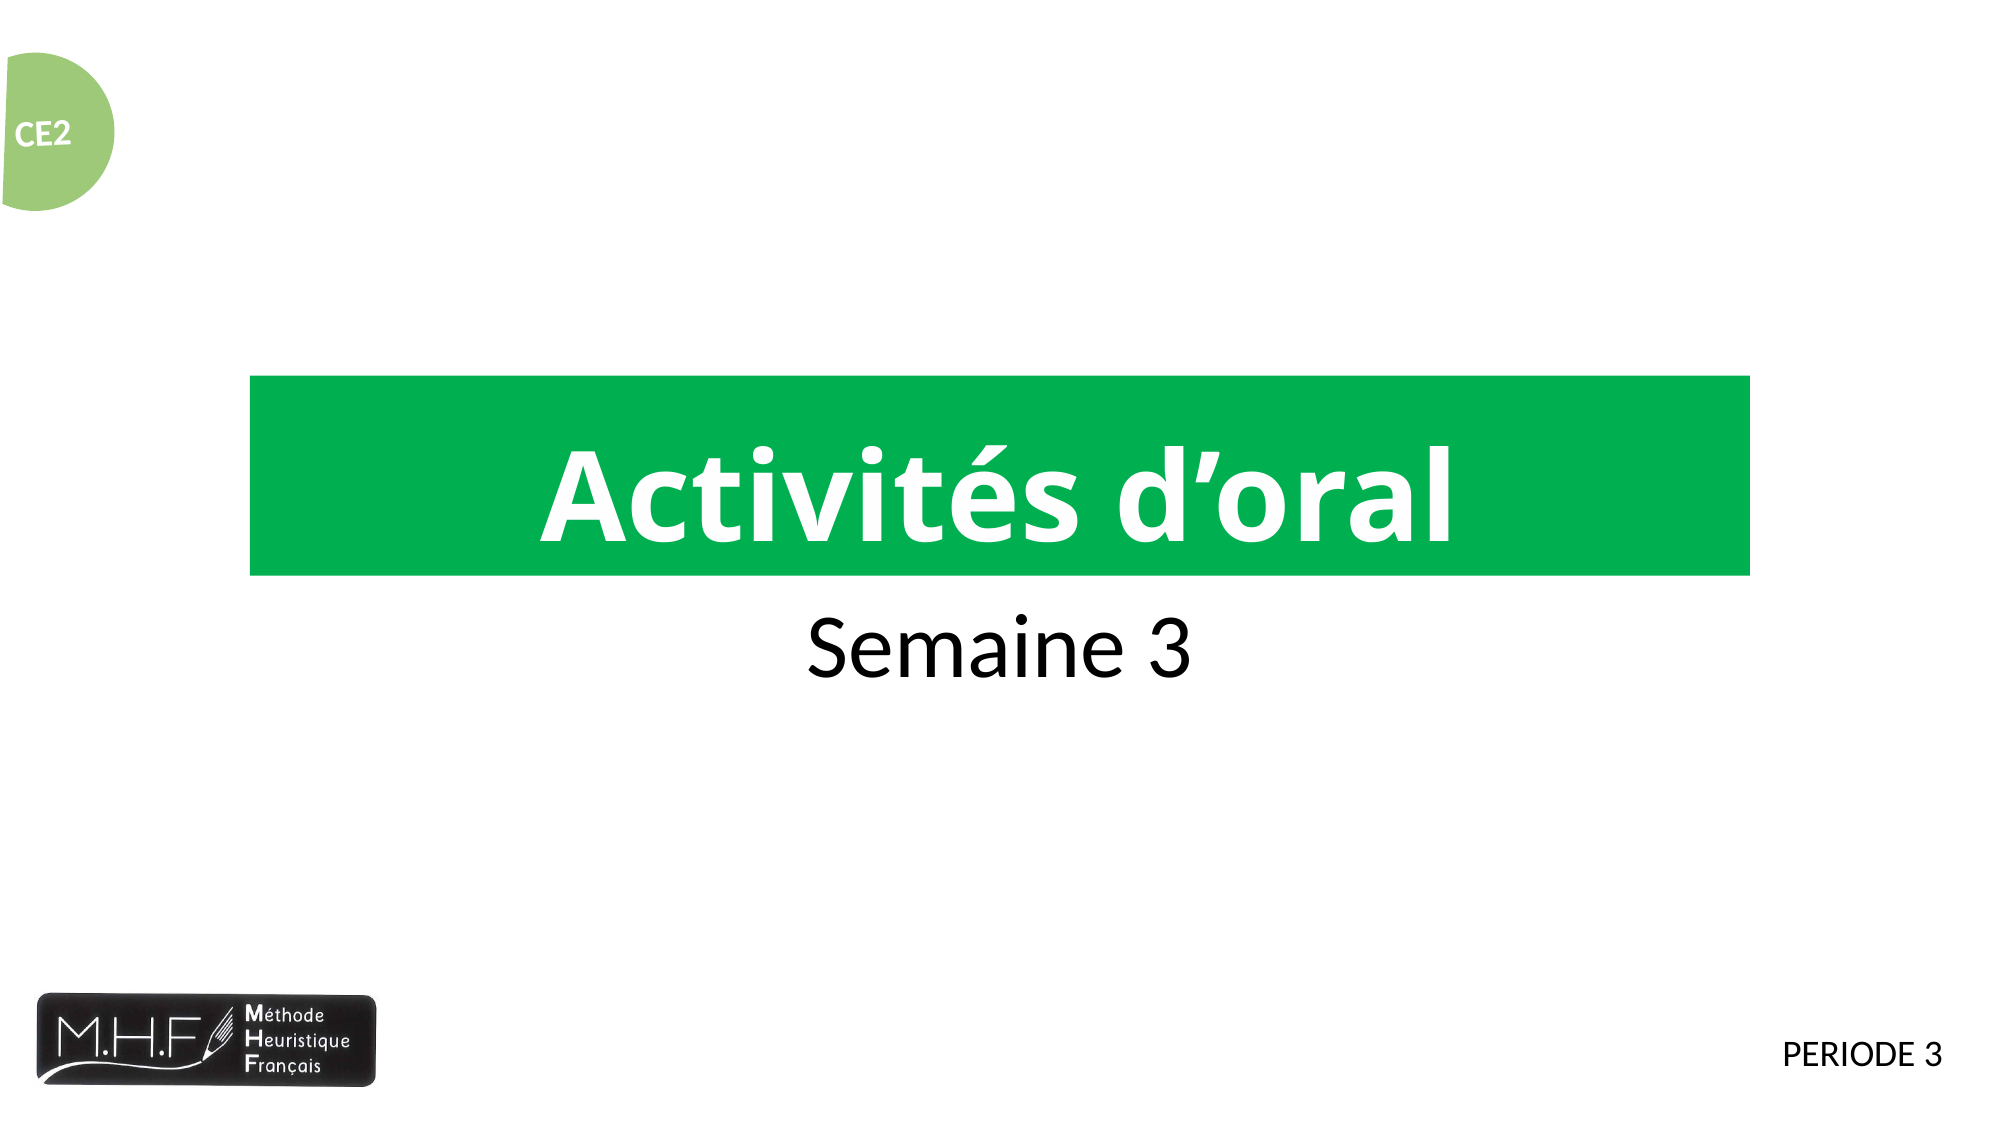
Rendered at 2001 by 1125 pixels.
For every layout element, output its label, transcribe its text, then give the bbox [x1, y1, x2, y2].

text_box PERIODE 3 [1362, 1021, 1967, 1082]
title Activités d’oral [249, 375, 1750, 576]
picture [33, 990, 379, 1089]
subtitle Semaine 3 [249, 590, 1750, 863]
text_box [0, 37, 112, 226]
